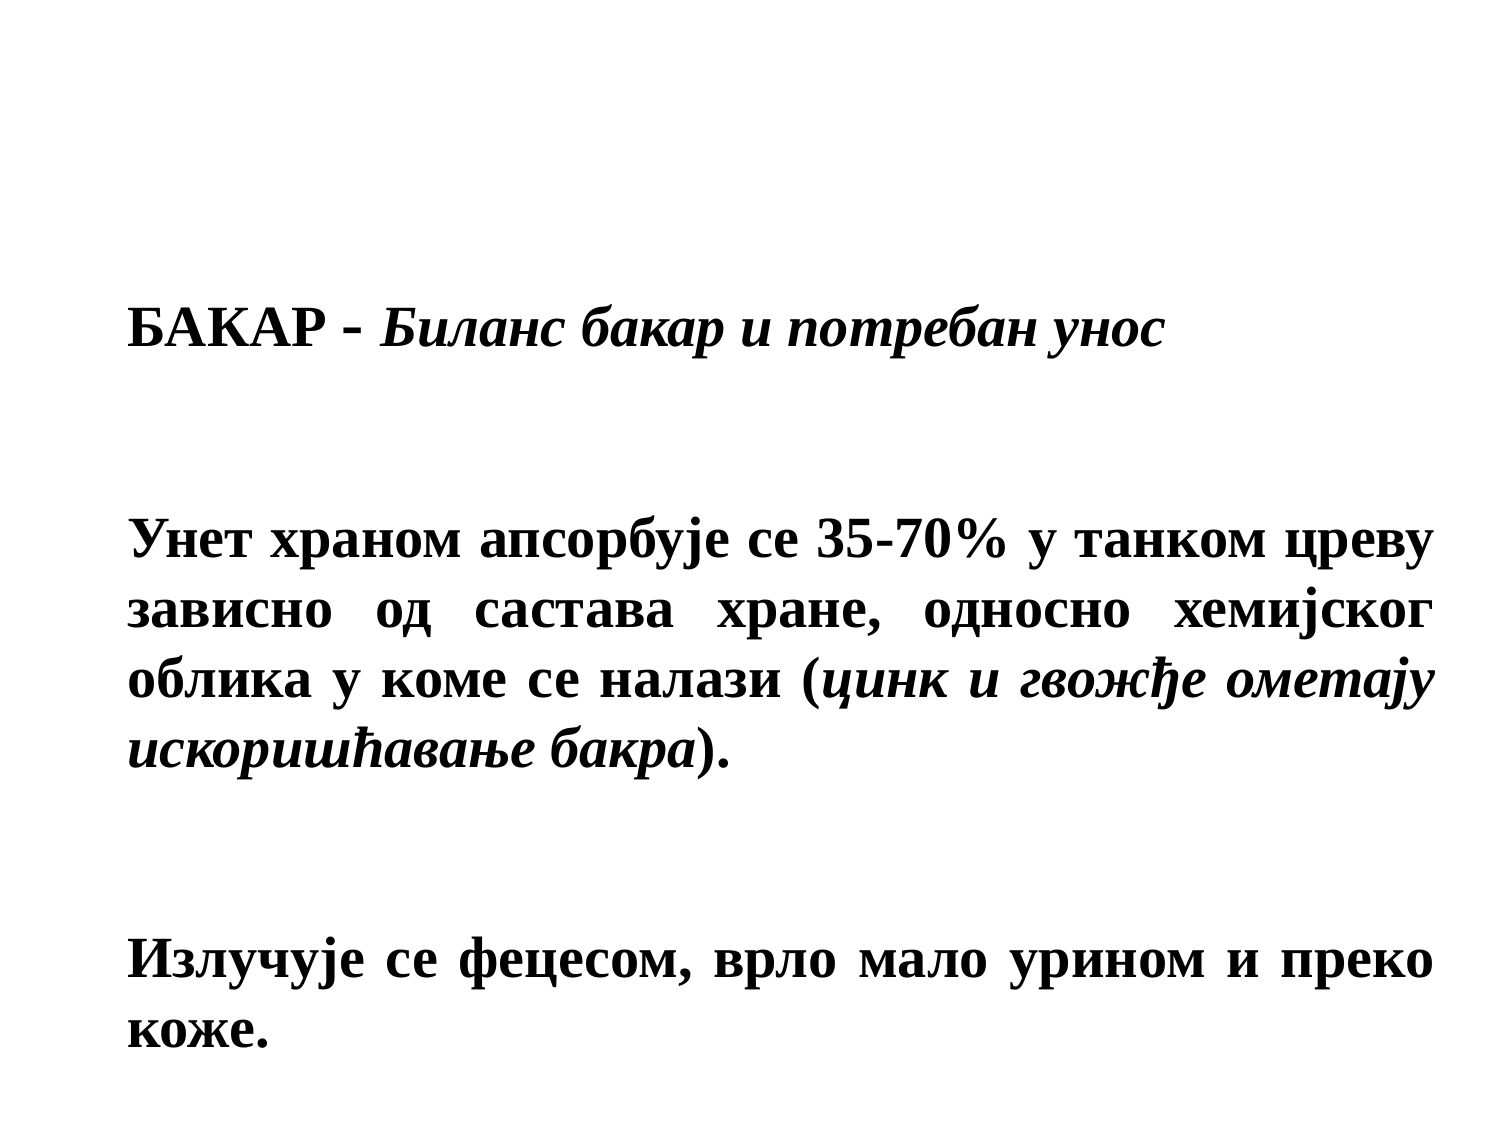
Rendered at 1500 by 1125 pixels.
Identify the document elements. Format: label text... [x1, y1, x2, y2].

text_box БАКАР - Биланс бакар и потребан унос Унет храном апсорбује се 35-70% у танком цреву зависно од састава хране, односно хемијског облика у коме се налази (цинк и гвожђе ометају искоришћавање бакра). Излучује се фецесом, врло мало урином и преко коже. [112, 271, 1450, 1125]
